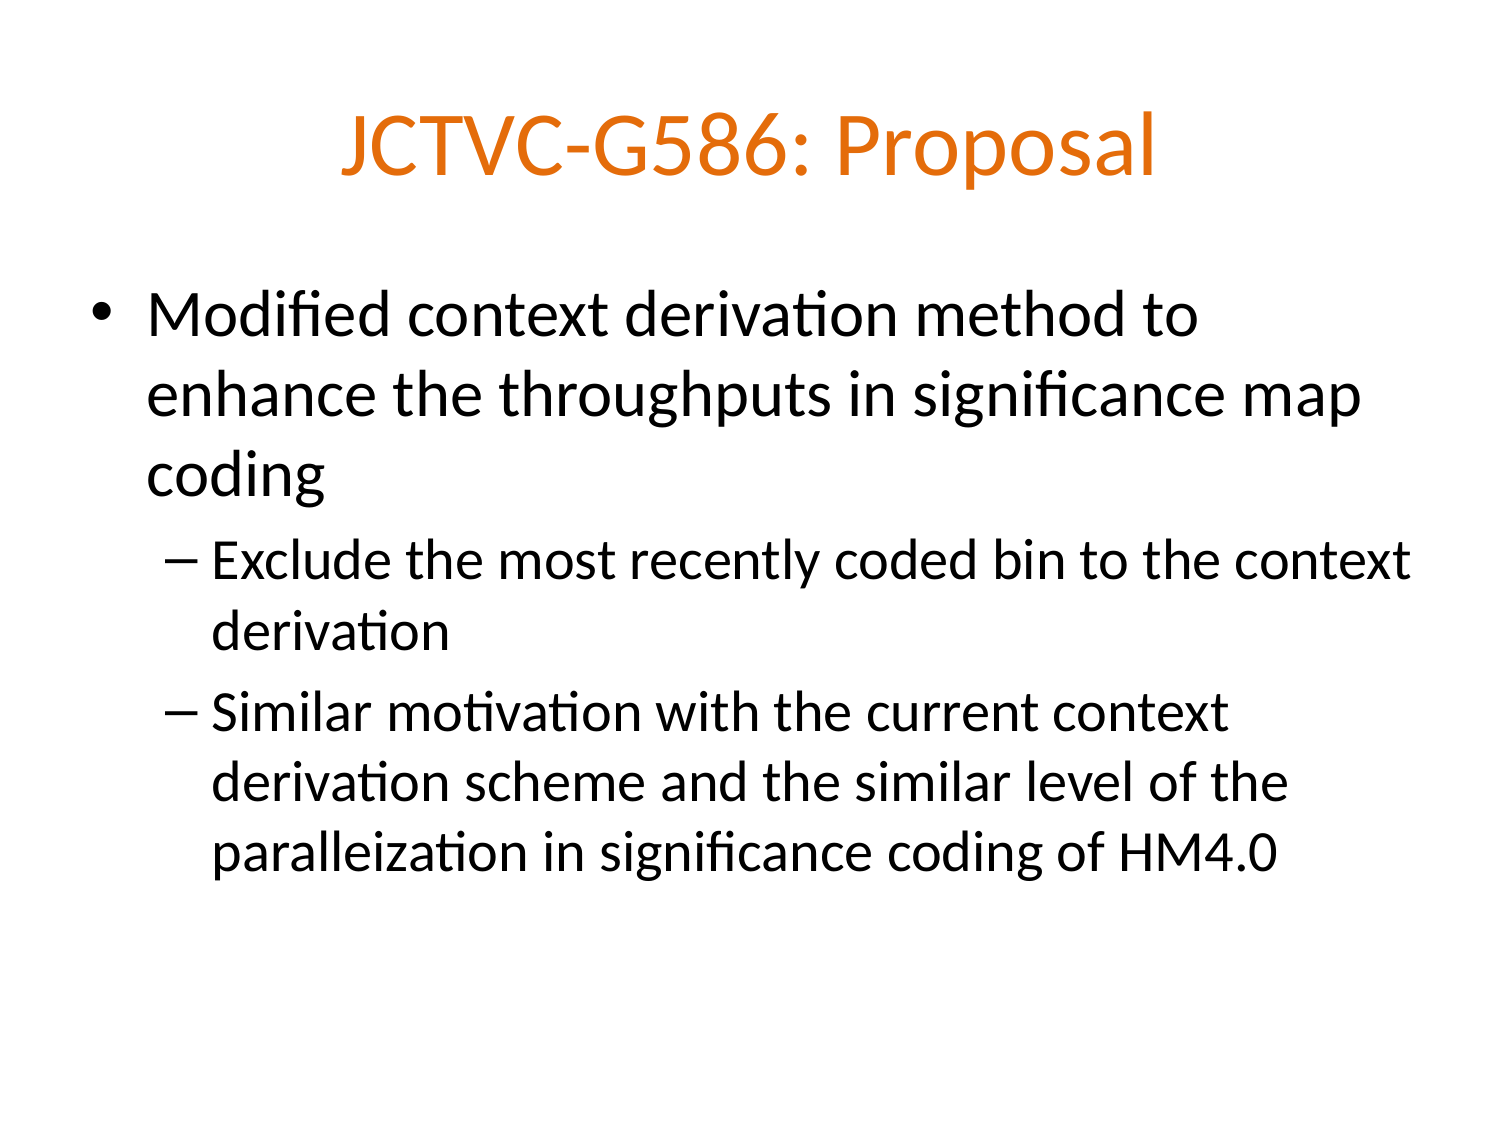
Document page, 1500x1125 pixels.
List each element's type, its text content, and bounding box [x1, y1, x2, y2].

list Modified context derivation method to enhance the throughputs in significance map coding Exclude the most recently coded bin to the context derivation Similar motivation with the current context derivation scheme and the similar level of the paralleization in significance coding of HM4.0 [75, 262, 1460, 1005]
title JCTVC-G586: Proposal [75, 45, 1425, 233]
